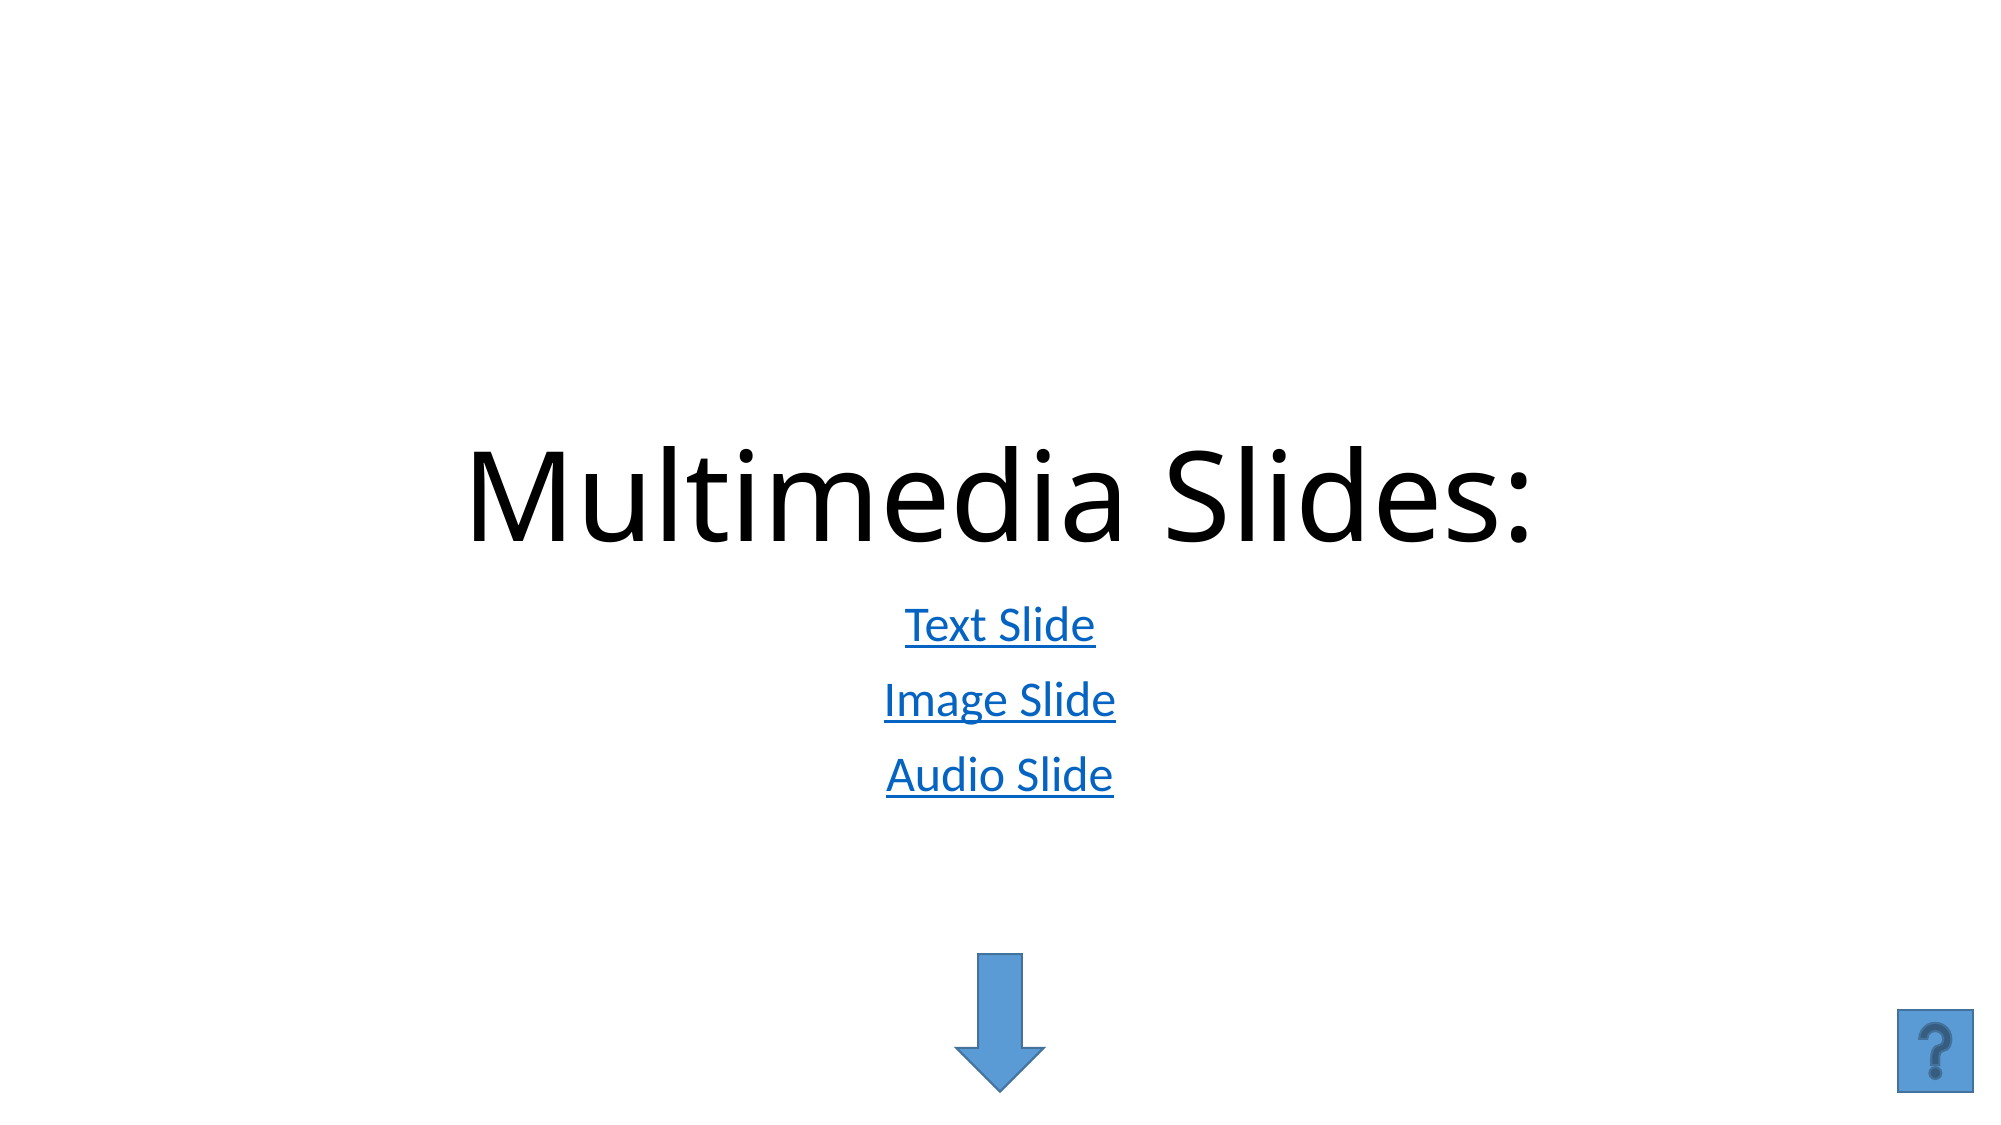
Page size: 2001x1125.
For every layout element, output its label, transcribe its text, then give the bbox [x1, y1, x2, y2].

text_box [1897, 1009, 1974, 1093]
subtitle Text Slide Image Slide Audio Slide [249, 590, 1750, 863]
text_box [953, 953, 1047, 1094]
title Multimedia Slides: [249, 184, 1750, 576]
